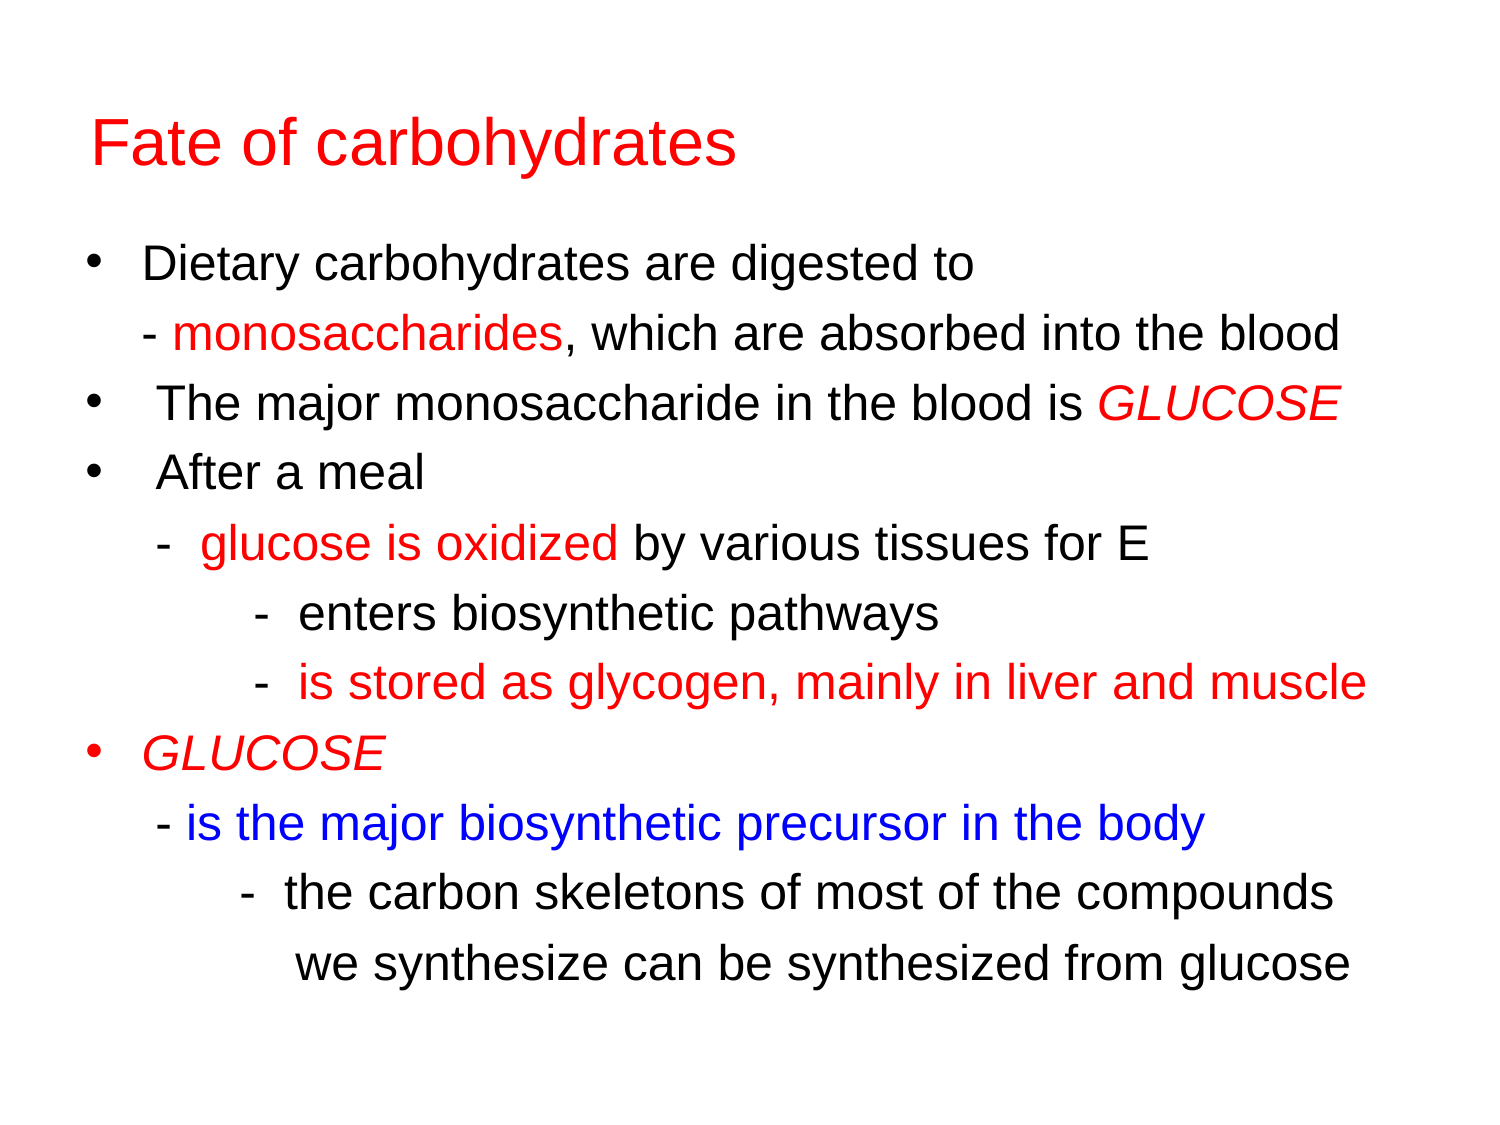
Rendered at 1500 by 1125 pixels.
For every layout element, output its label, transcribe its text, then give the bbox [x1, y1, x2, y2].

list Dietary carbohydrates are digested to - monosaccharides, which are absorbed into the blood The major monosaccharide in the blood is GLUCOSE After a meal - glucose is oxidized by various tissues for E - enters biosynthetic pathways - is stored as glycogen, mainly in liver and muscle GLUCOSE - is the major biosynthetic precursor in the body - the carbon skeletons of most of the compounds we synthesize can be synthesized from glucose [70, 222, 1421, 1067]
title Fate of carbohydrates [75, 45, 1425, 233]
